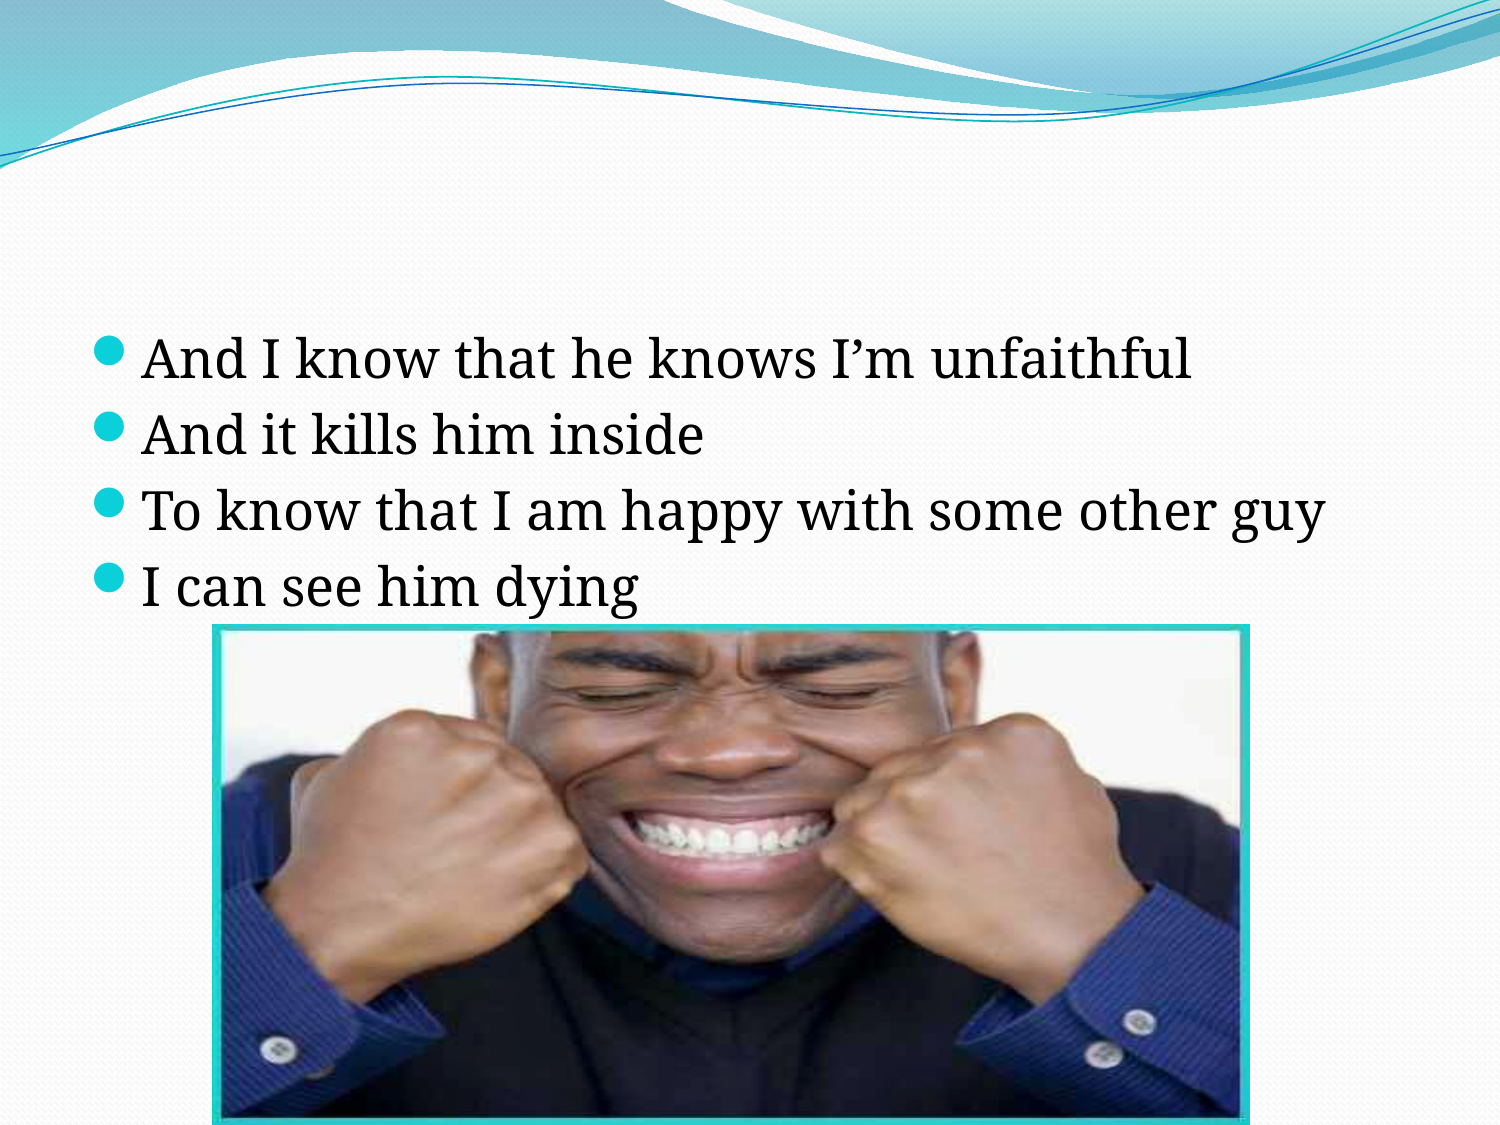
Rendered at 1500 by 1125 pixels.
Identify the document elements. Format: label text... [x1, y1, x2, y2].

picture [212, 624, 1251, 1125]
list And I know that he knows I’m unfaithful And it kills him inside To know that I am happy with some other guy I can see him dying [75, 317, 1425, 1038]
